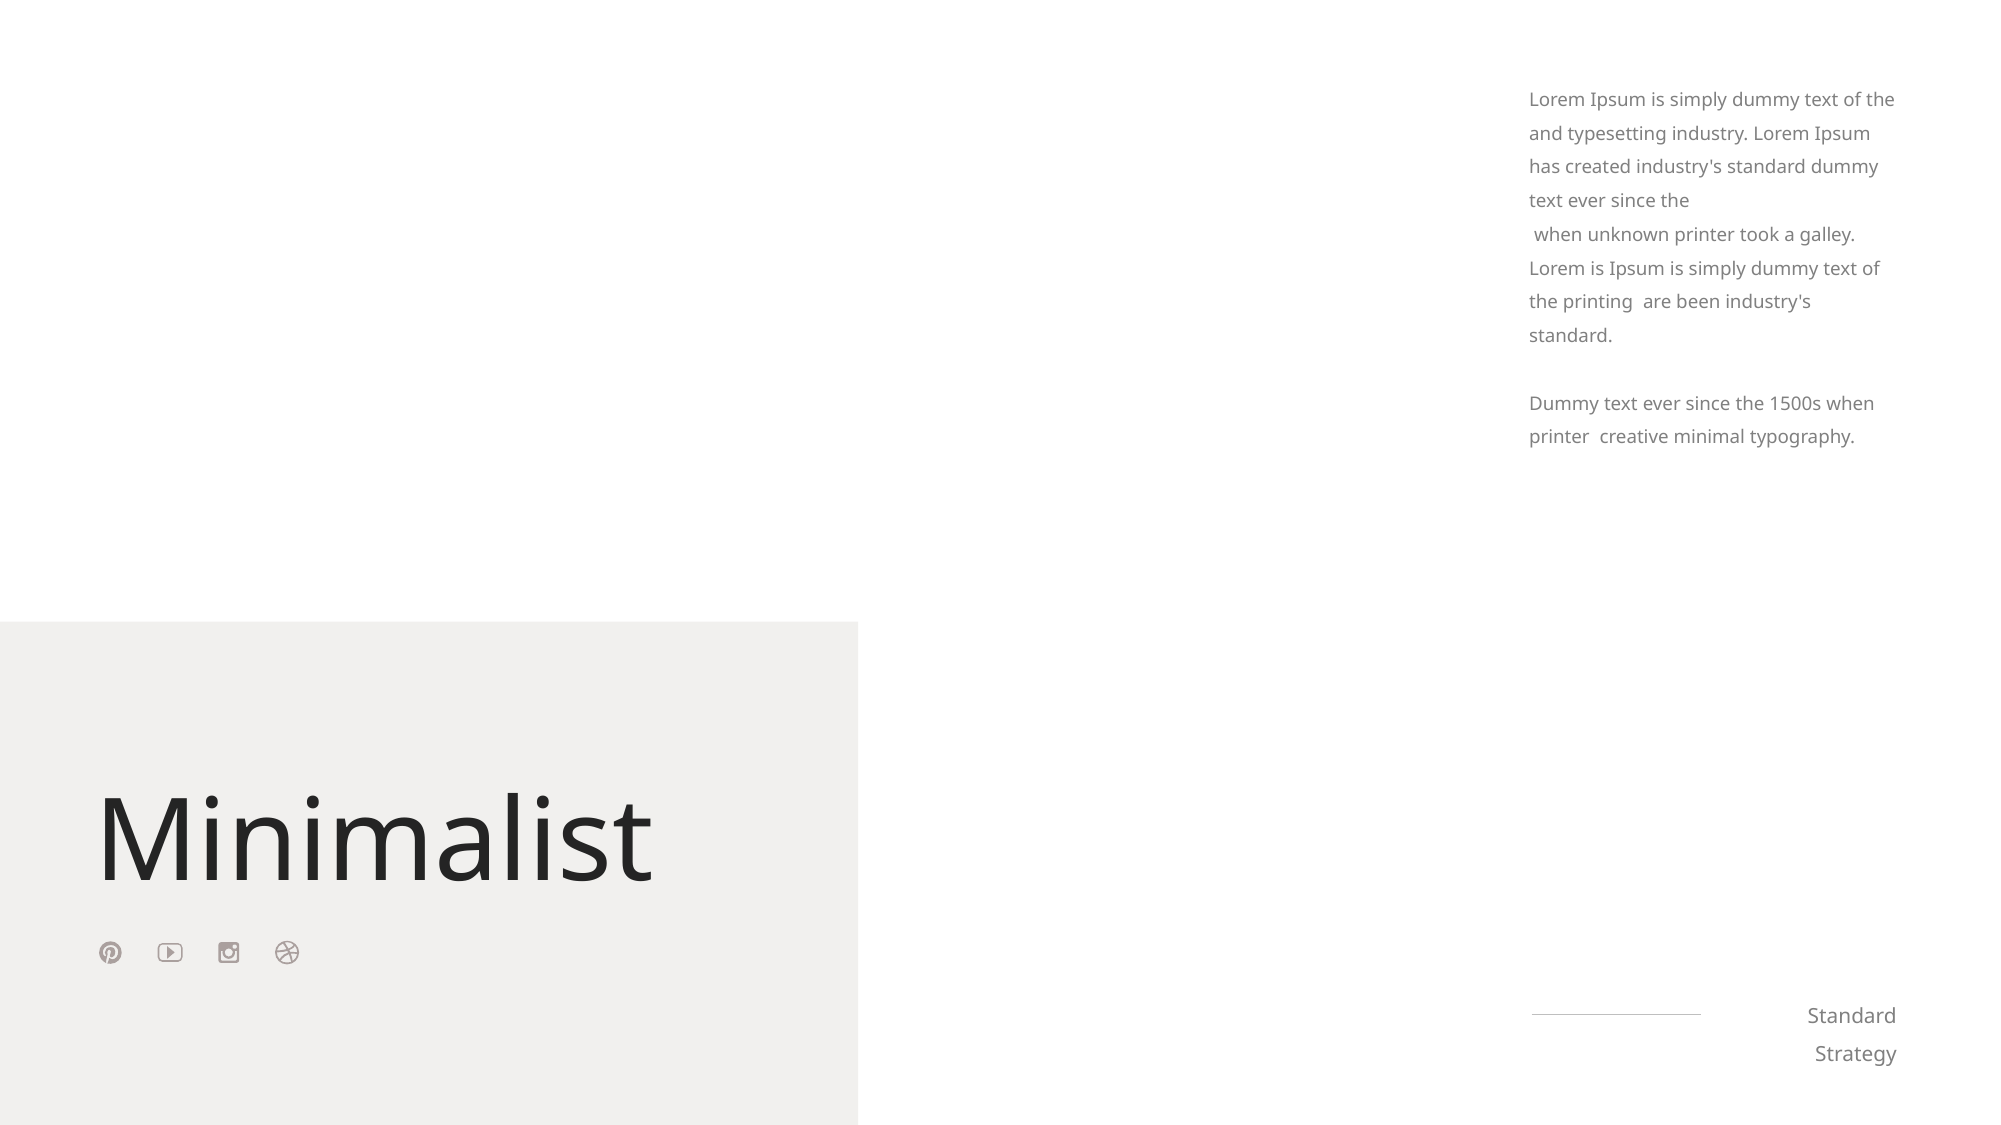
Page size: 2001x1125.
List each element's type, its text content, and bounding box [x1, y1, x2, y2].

text_box Lorem Ipsum is simply dummy text of the and typesetting industry. Lorem Ipsum has created industry's standard dummy text ever since the when unknown printer took a galley. Lorem is Ipsum is simply dummy text of the printing are been industry's standard. Dummy text ever since the 1500s when printer creative minimal typography. [1514, 69, 1912, 455]
text_box Standard Strategy [1720, 983, 1912, 1073]
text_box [99, 940, 300, 965]
picture [0, 0, 1426, 1125]
